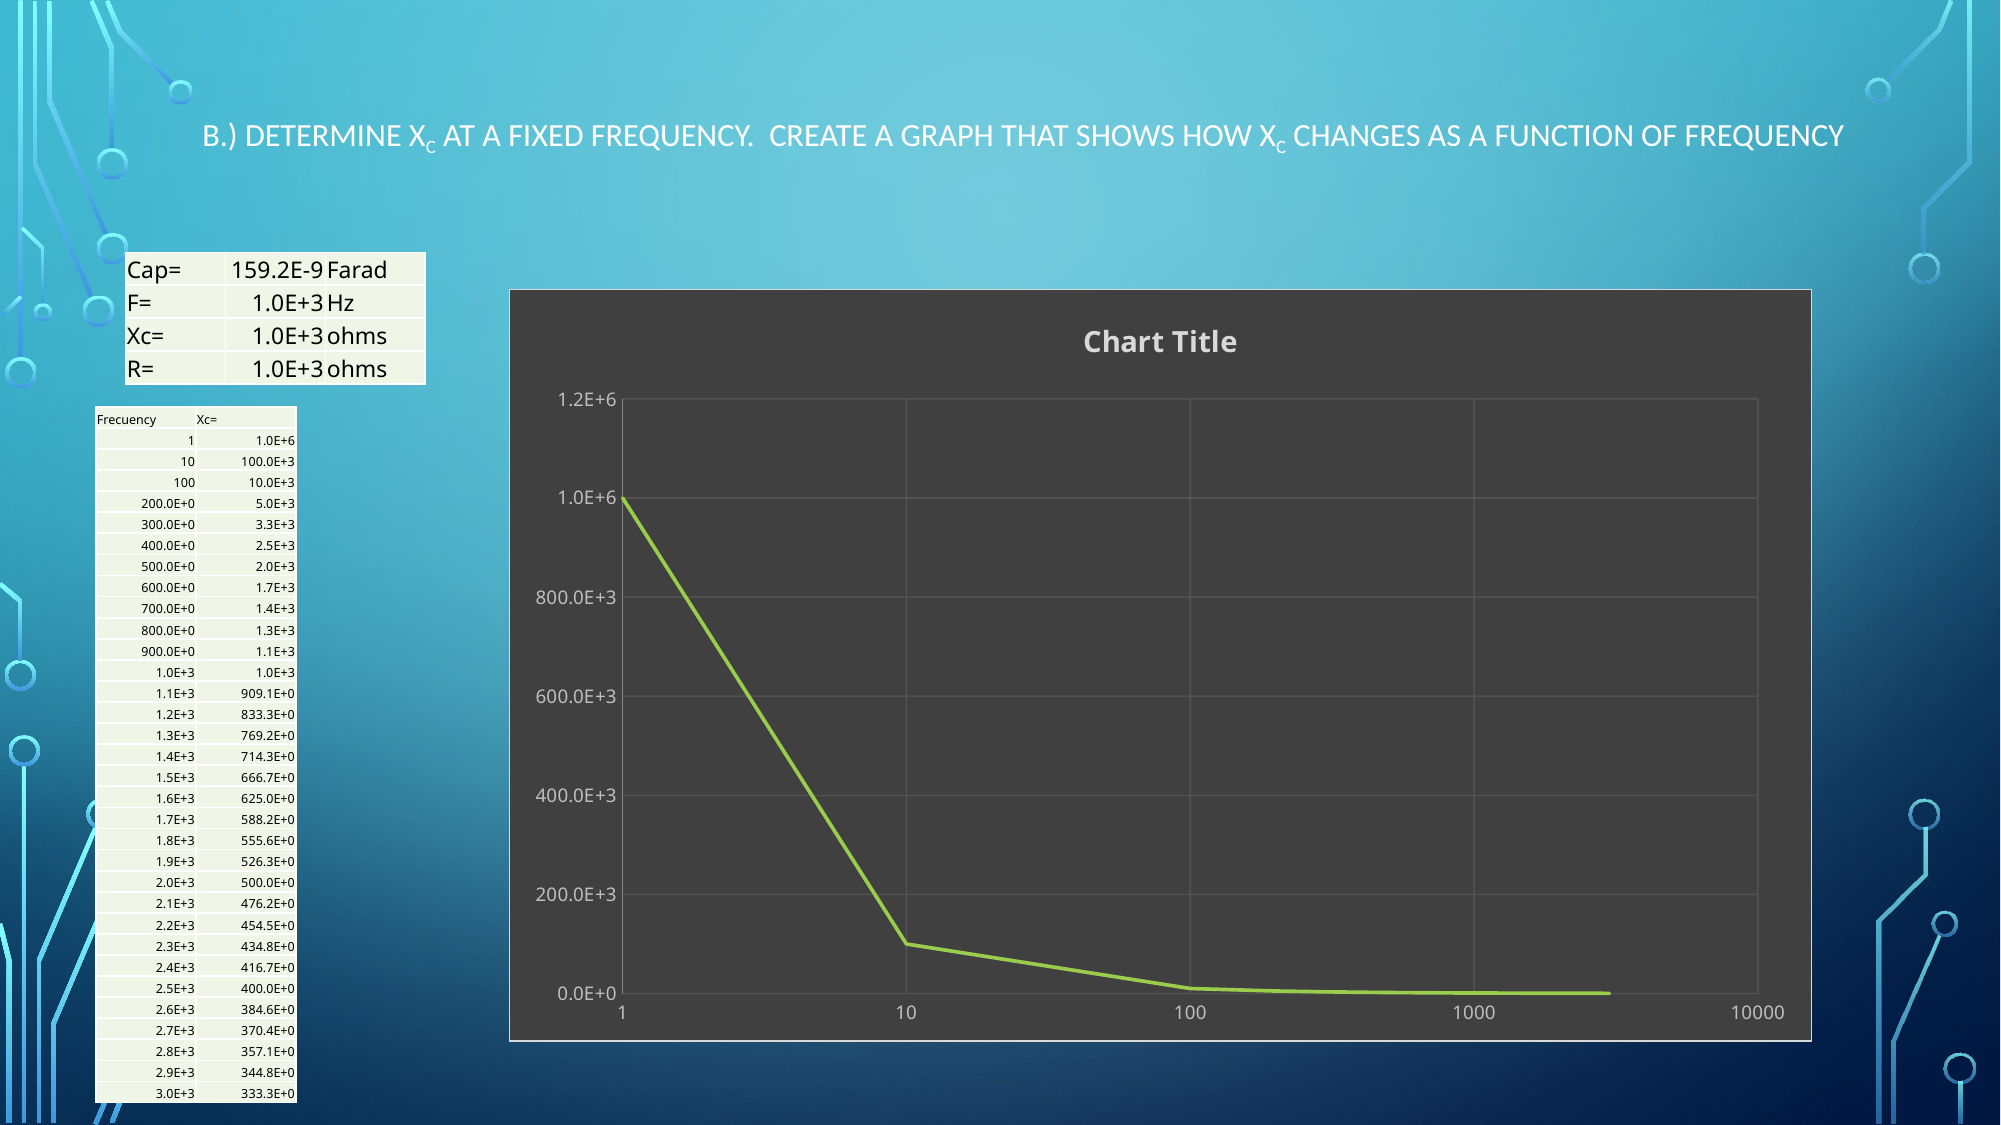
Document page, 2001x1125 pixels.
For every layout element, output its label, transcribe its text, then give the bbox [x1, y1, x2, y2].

chart [508, 288, 1813, 1043]
table_cell F= [126, 286, 225, 317]
table_cell 2.4E+3 [97, 956, 195, 975]
table_cell 2.9E+3 [97, 1061, 195, 1081]
table_cell 909.1E+0 [197, 682, 295, 701]
table_cell 1.0E+3 [226, 352, 325, 383]
table_cell 2.0E+3 [197, 555, 295, 575]
table_cell 2.8E+3 [97, 1040, 195, 1060]
table_cell 500.0E+0 [97, 555, 195, 575]
table_cell 2.0E+3 [97, 872, 195, 891]
table_cell 1.5E+3 [97, 766, 195, 785]
table_cell 400.0E+0 [197, 977, 295, 996]
table_cell 454.5E+0 [197, 914, 295, 933]
table_cell 1.0E+6 [197, 429, 295, 448]
table_cell 1.7E+3 [197, 576, 295, 596]
table_cell 1.0E+3 [197, 661, 295, 680]
table_cell 526.3E+0 [197, 850, 295, 870]
table_cell 10.0E+3 [197, 471, 295, 490]
table_cell 769.2E+0 [197, 724, 295, 743]
table_cell 2.2E+3 [97, 914, 195, 933]
table_cell 833.3E+0 [197, 703, 295, 722]
table_cell 100 [97, 471, 195, 490]
table_cell 1.0E+3 [226, 286, 325, 317]
table_cell 476.2E+0 [197, 893, 295, 912]
table_cell 1.1E+3 [197, 640, 295, 659]
table_cell 370.4E+0 [197, 1019, 295, 1038]
table_cell 900.0E+0 [97, 640, 195, 659]
table_cell 2.6E+3 [97, 998, 195, 1017]
table_header Frecuency [97, 408, 195, 427]
table_cell 100.0E+3 [197, 450, 295, 469]
table_header Cap= [126, 253, 225, 284]
table_cell 2.3E+3 [97, 935, 195, 954]
table_cell 300.0E+0 [97, 513, 195, 532]
title b.) Determine XC at a fixed frequency. Create a graph that shows how XC changes as a function of frequency [187, 95, 1924, 173]
table_cell 1.0E+3 [97, 661, 195, 680]
table_cell 434.8E+0 [197, 935, 295, 954]
table_cell 416.7E+0 [197, 956, 295, 975]
table_header Farad [326, 253, 424, 284]
table_cell 2.7E+3 [97, 1019, 195, 1038]
table_cell Hz [326, 286, 424, 317]
table_cell 1.8E+3 [97, 829, 195, 849]
table_cell 400.0E+0 [97, 534, 195, 554]
table_cell 357.1E+0 [197, 1040, 295, 1060]
table_cell Xc= [126, 319, 225, 350]
table_cell 800.0E+0 [97, 619, 195, 638]
table_cell 1.0E+3 [226, 319, 325, 350]
table_cell 714.3E+0 [197, 745, 295, 764]
table_cell 1.1E+3 [97, 682, 195, 701]
table_cell 3.3E+3 [197, 513, 295, 532]
table_cell 2.1E+3 [97, 893, 195, 912]
table_cell 1.4E+3 [97, 745, 195, 764]
table_cell 588.2E+0 [197, 808, 295, 828]
table_cell 3.0E+3 [97, 1082, 195, 1102]
table_cell 1.3E+3 [197, 619, 295, 638]
table_header Xc= [197, 408, 295, 427]
table_header 159.2E-9 [226, 253, 325, 284]
table_cell ohms [326, 319, 424, 350]
table_cell 625.0E+0 [197, 787, 295, 807]
table_cell 1.4E+3 [197, 597, 295, 617]
table_cell 5.0E+3 [197, 492, 295, 511]
table_cell 200.0E+0 [97, 492, 195, 511]
table_cell 700.0E+0 [97, 597, 195, 617]
table_cell 666.7E+0 [197, 766, 295, 785]
table_cell 500.0E+0 [197, 872, 295, 891]
table_cell 1.3E+3 [97, 724, 195, 743]
table_cell 600.0E+0 [97, 576, 195, 596]
table_cell R= [126, 352, 225, 383]
table_cell 333.3E+0 [197, 1082, 295, 1102]
table_cell 1 [97, 429, 195, 448]
table_cell ohms [326, 352, 424, 383]
table_cell 2.5E+3 [97, 977, 195, 996]
table_cell 384.6E+0 [197, 998, 295, 1017]
table_cell 10 [97, 450, 195, 469]
table_cell 2.5E+3 [197, 534, 295, 554]
table_cell 1.7E+3 [97, 808, 195, 828]
table_cell 1.6E+3 [97, 787, 195, 807]
table_cell 1.2E+3 [97, 703, 195, 722]
table_cell 344.8E+0 [197, 1061, 295, 1081]
table_cell 555.6E+0 [197, 829, 295, 849]
table_cell 1.9E+3 [97, 850, 195, 870]
